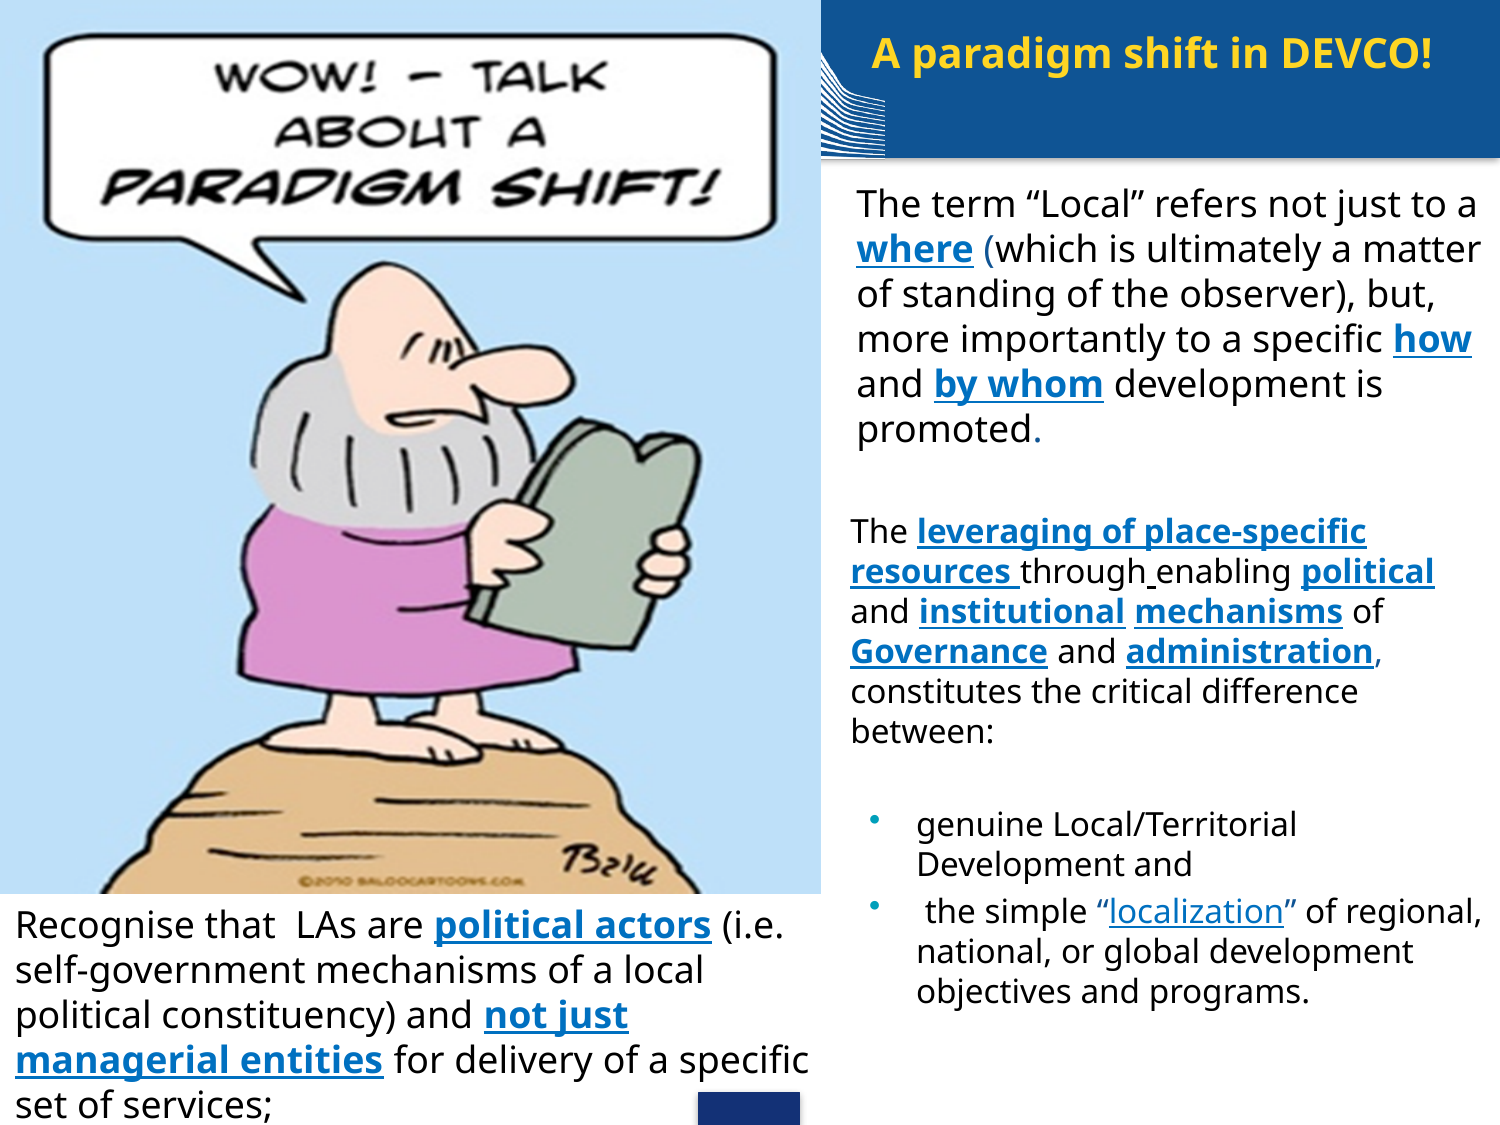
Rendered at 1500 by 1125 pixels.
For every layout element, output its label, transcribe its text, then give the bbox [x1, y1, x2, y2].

picture [0, 0, 885, 894]
text_box A paradigm shift in DEVCO! [844, 19, 1471, 84]
text_box Recognise that LAs are political actors (i.e. self-government mechanisms of a local political constituency) and not just managerial entities for delivery of a specific set of services; [0, 893, 845, 1125]
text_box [826, 172, 1500, 835]
